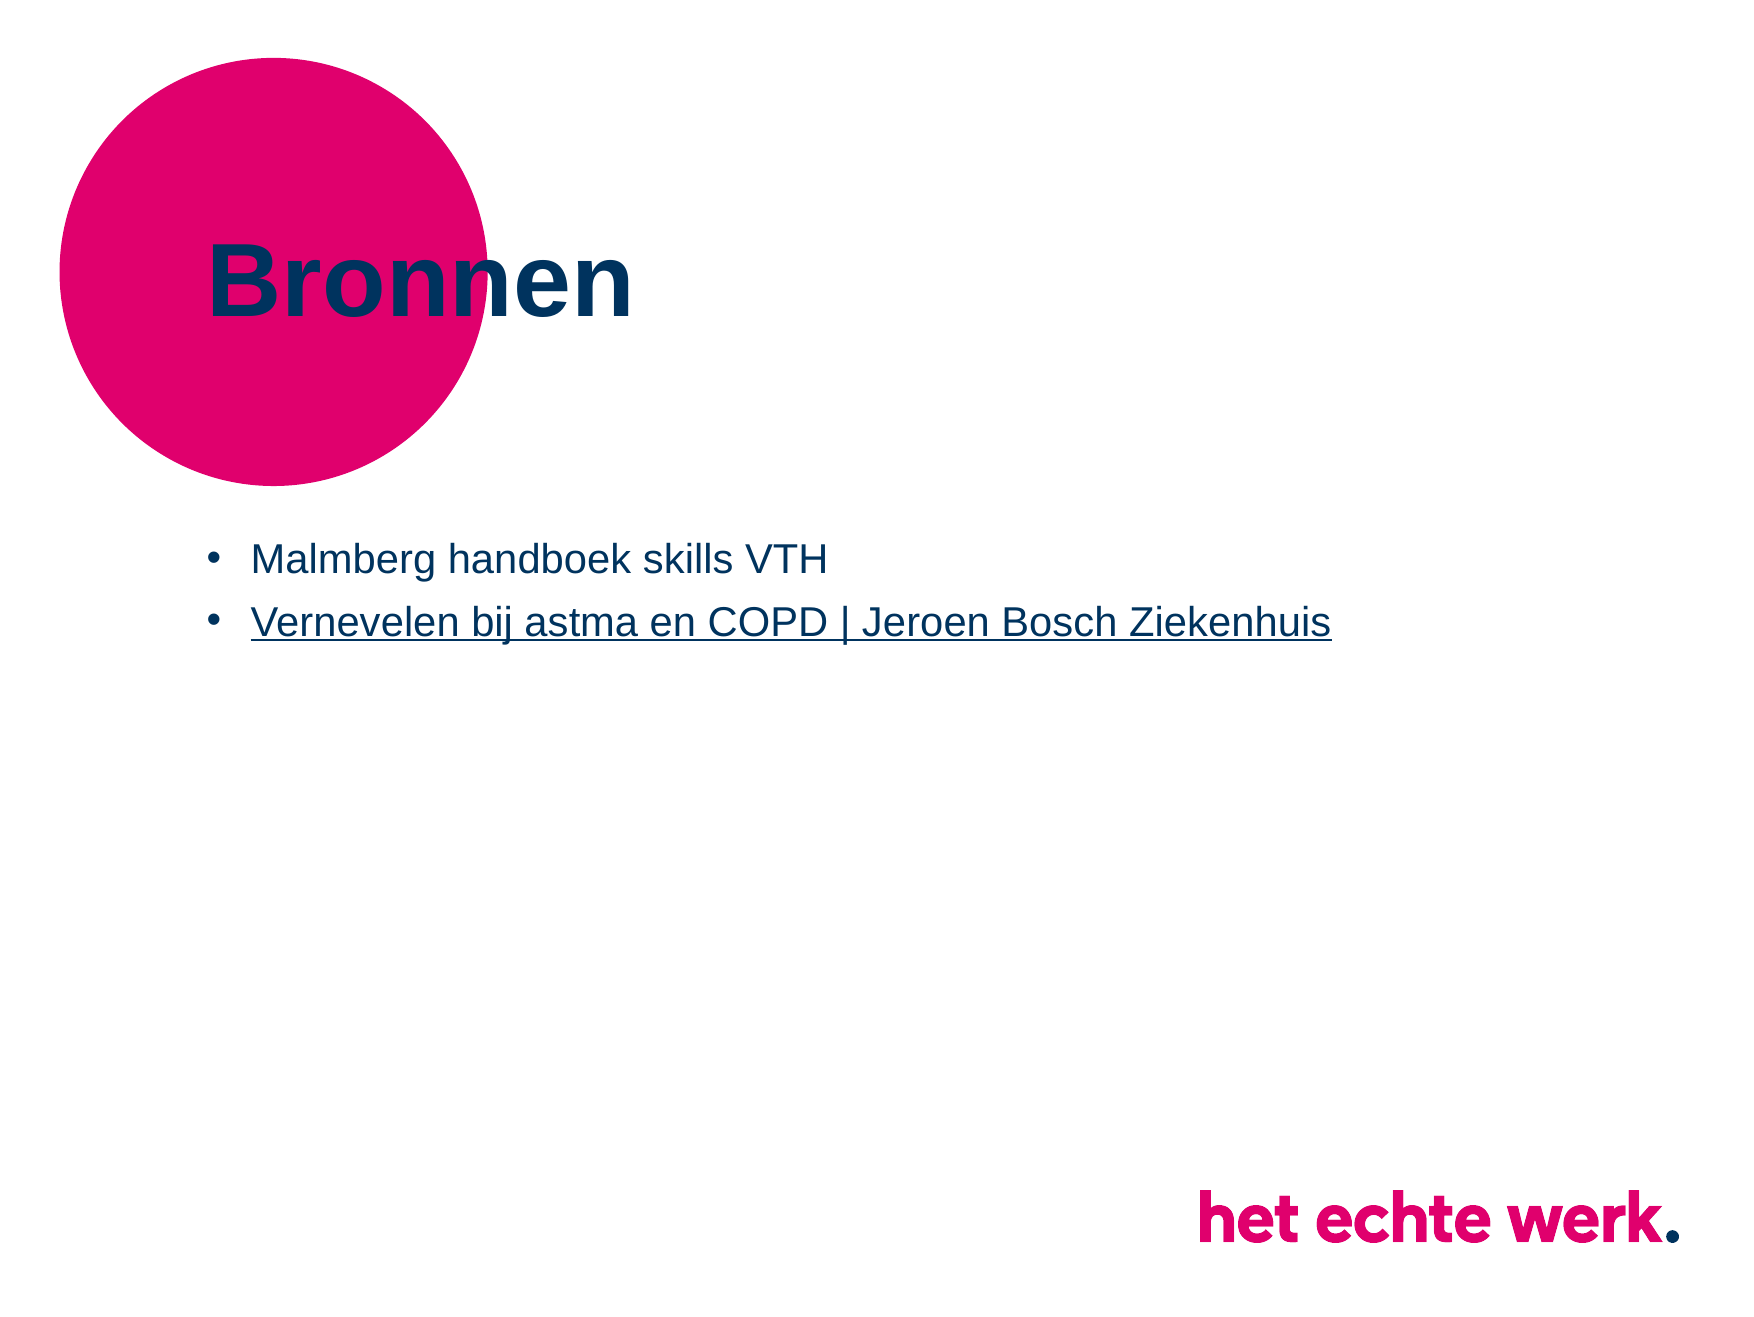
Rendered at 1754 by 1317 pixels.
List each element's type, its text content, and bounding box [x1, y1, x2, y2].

list Malmberg handboek skills VTH Vernevelen bij astma en COPD | Jeroen Bosch Ziekenhuis [206, 519, 1499, 1142]
title Bronnen [206, 57, 1499, 487]
picture [1191, 1184, 1754, 1317]
